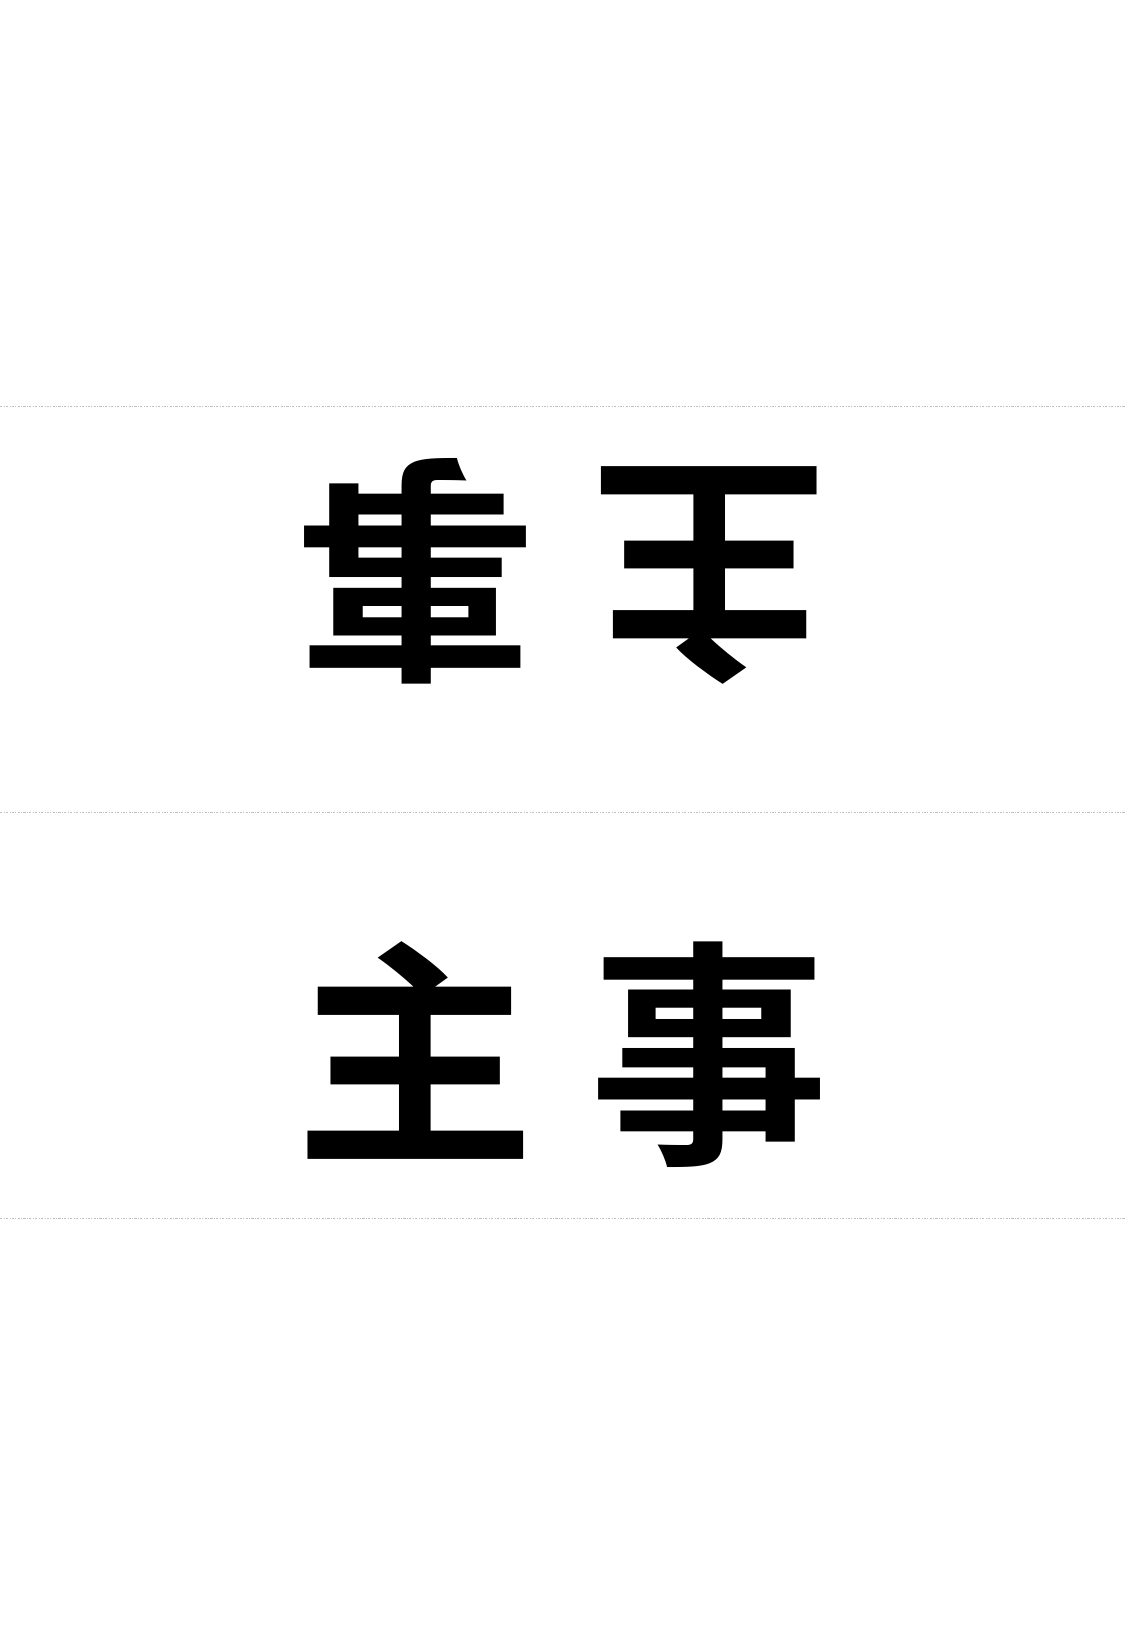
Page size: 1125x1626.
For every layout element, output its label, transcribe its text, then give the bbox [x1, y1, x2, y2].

text_box 主 事 [281, 425, 845, 728]
text_box 主 事 [280, 898, 844, 1201]
